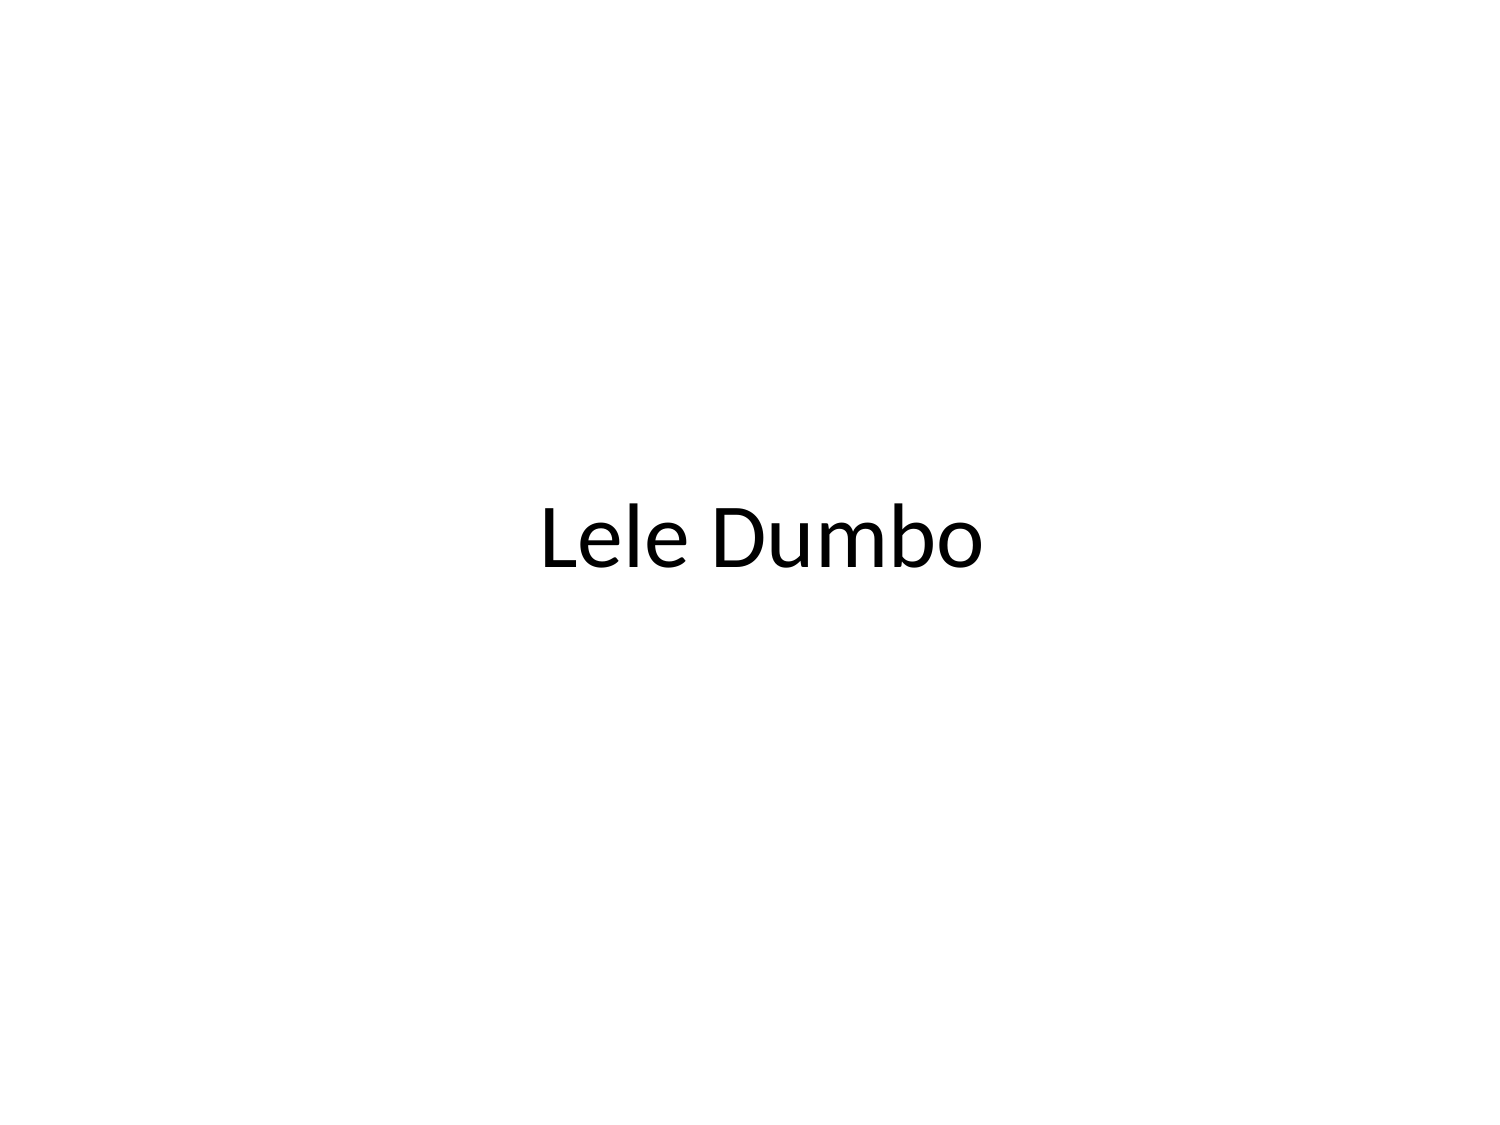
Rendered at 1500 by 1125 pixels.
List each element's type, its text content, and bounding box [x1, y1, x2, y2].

title Lele Dumbo [87, 437, 1438, 625]
